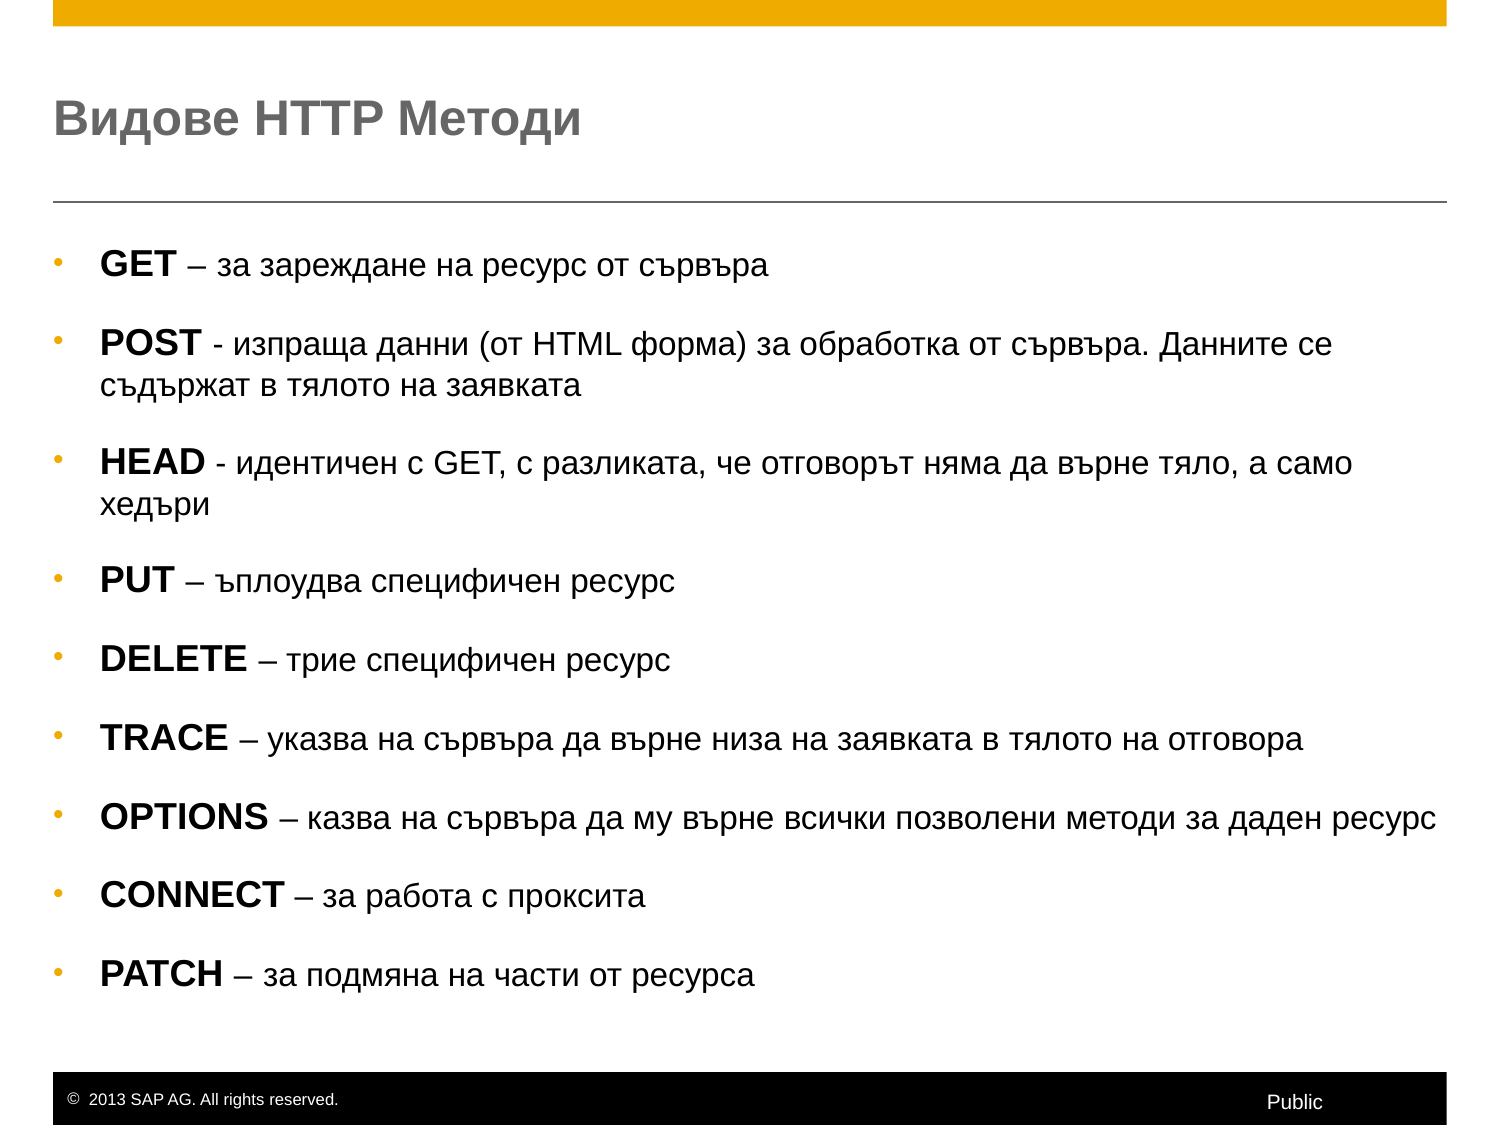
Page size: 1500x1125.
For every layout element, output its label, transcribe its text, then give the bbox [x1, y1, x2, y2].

title Видове HTTP Методи [53, 53, 1447, 178]
list GET – за зареждане на ресурс от сървъра POST - изпраща данни (от HTML форма) за обработка от сървъра. Данните се съдържат в тялото на заявката HEAD - идентичен с GET, с разликата, че отговорът няма да върне тяло, а само хедъри PUT – ъплоудва специфичен ресурс DELETE – трие специфичен ресурс TRACE – указва на сървъра да върне низа на заявката в тялото на отговора OPTIONS – казва на сървъра да му върне всички позволени методи за даден ресурс CONNECT – за работа с проксита PATCH – за подмяна на части от ресурса [53, 239, 1447, 1046]
